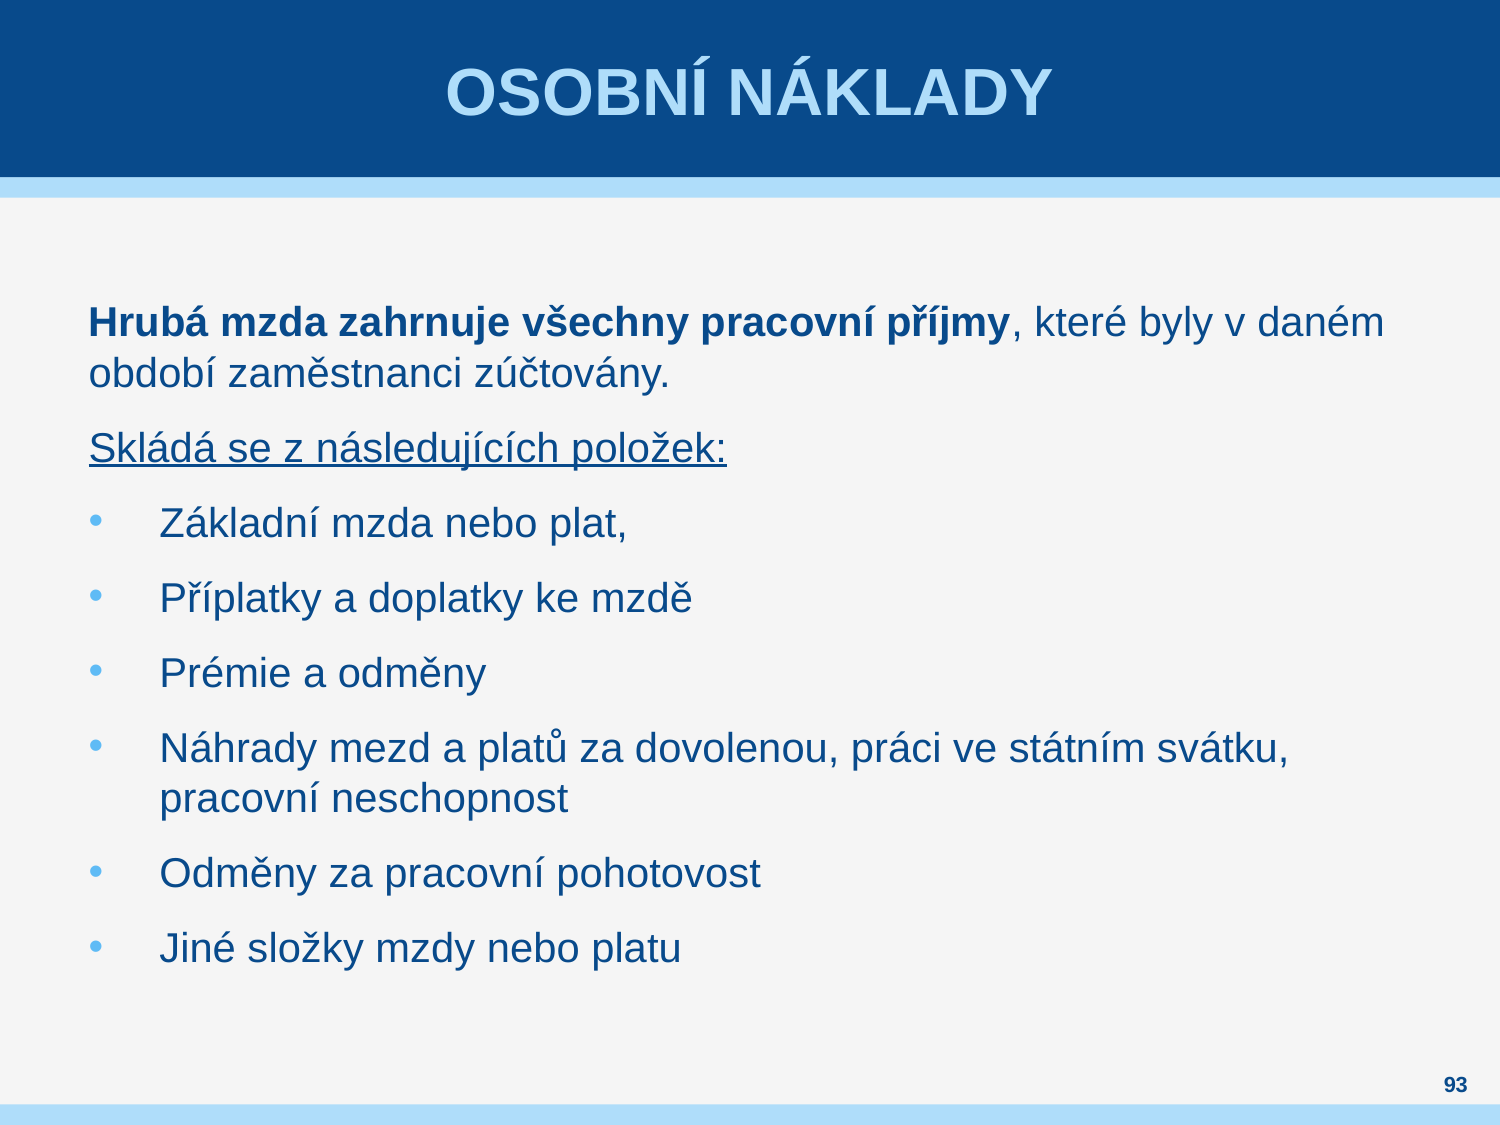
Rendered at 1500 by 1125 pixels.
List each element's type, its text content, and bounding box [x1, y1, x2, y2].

title Osobní náklady [59, 0, 1441, 178]
slide_number 93 [1417, 1068, 1495, 1099]
list Hrubá mzda zahrnuje všechny pracovní příjmy, které byly v daném období zaměstnanci zúčtovány. Skládá se z následujících položek: Základní mzda nebo plat, Příplatky a doplatky ke mzdě Prémie a odměny Náhrady mezd a platů za dovolenou, práci ve státním svátku, pracovní neschopnost Odměny za pracovní pohotovost Jiné složky mzdy nebo platu [88, 295, 1412, 1004]
